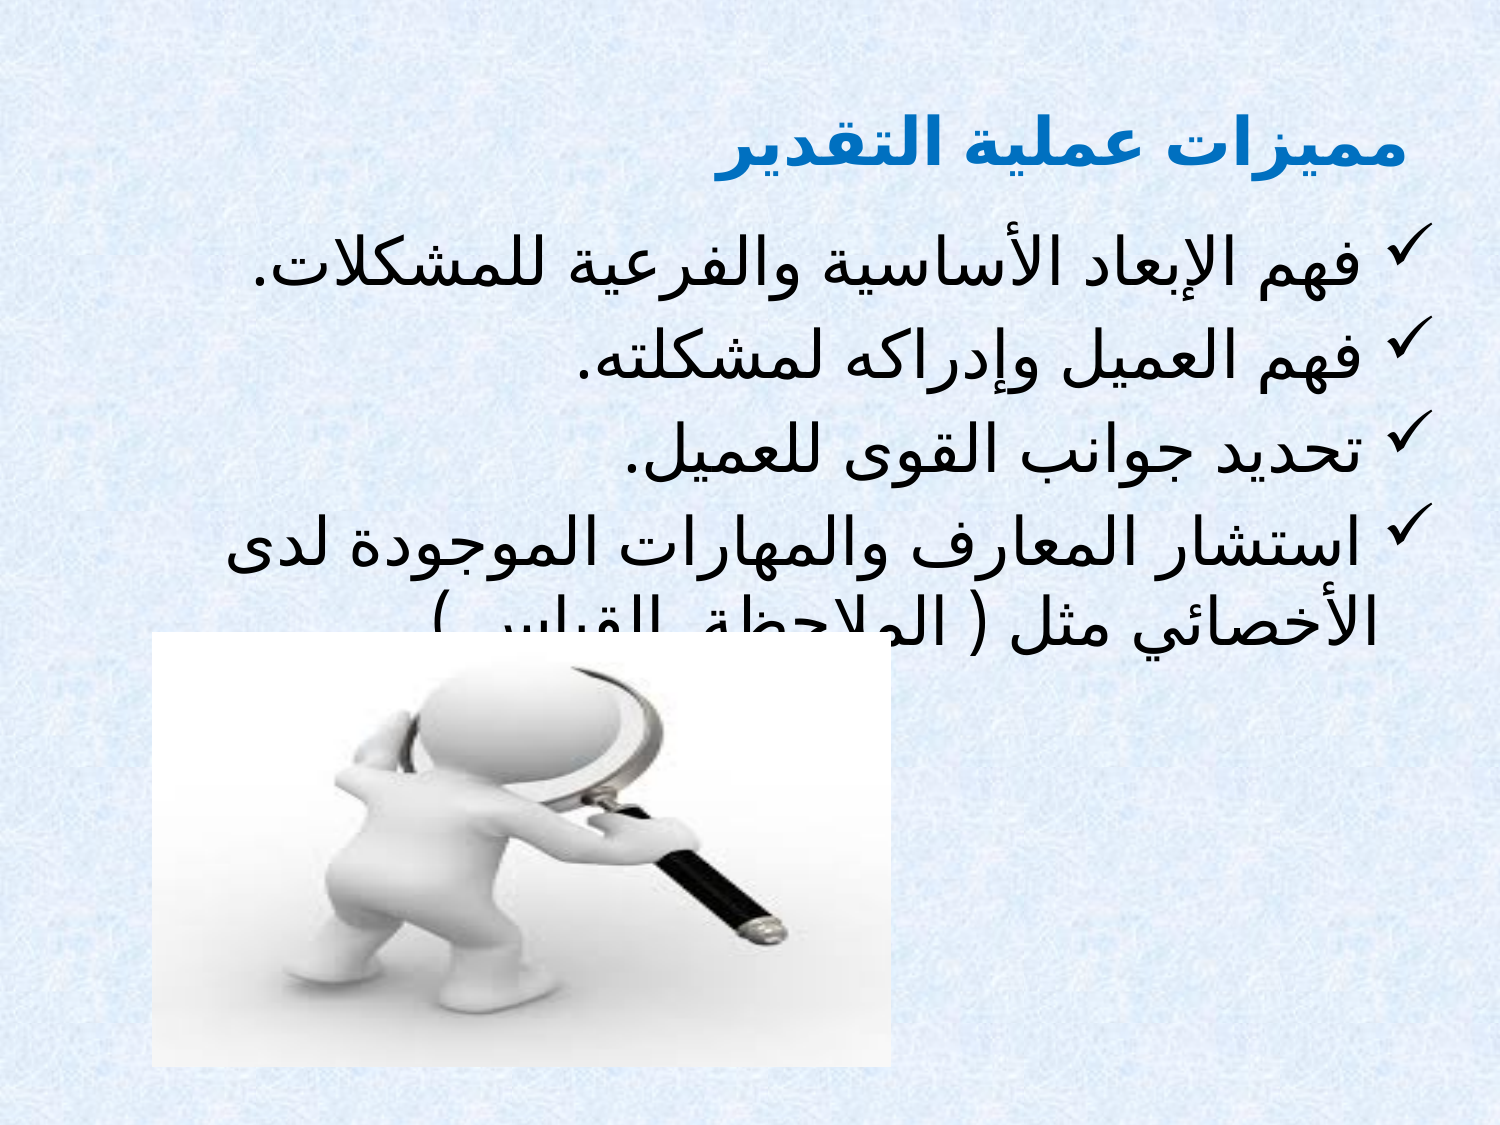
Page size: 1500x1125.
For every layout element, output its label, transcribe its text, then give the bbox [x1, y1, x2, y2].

list فهم الإبعاد الأساسية والفرعية للمشكلات. فهم العميل وإدراكه لمشكلته. تحديد جوانب القوى للعميل. استشار المعارف والمهارات الموجودة لدى الأخصائي مثل ( الملاحظة, القياس ). [70, 210, 1454, 1067]
title مميزات عملية التقدير [75, 45, 1425, 210]
picture [152, 632, 891, 1067]
